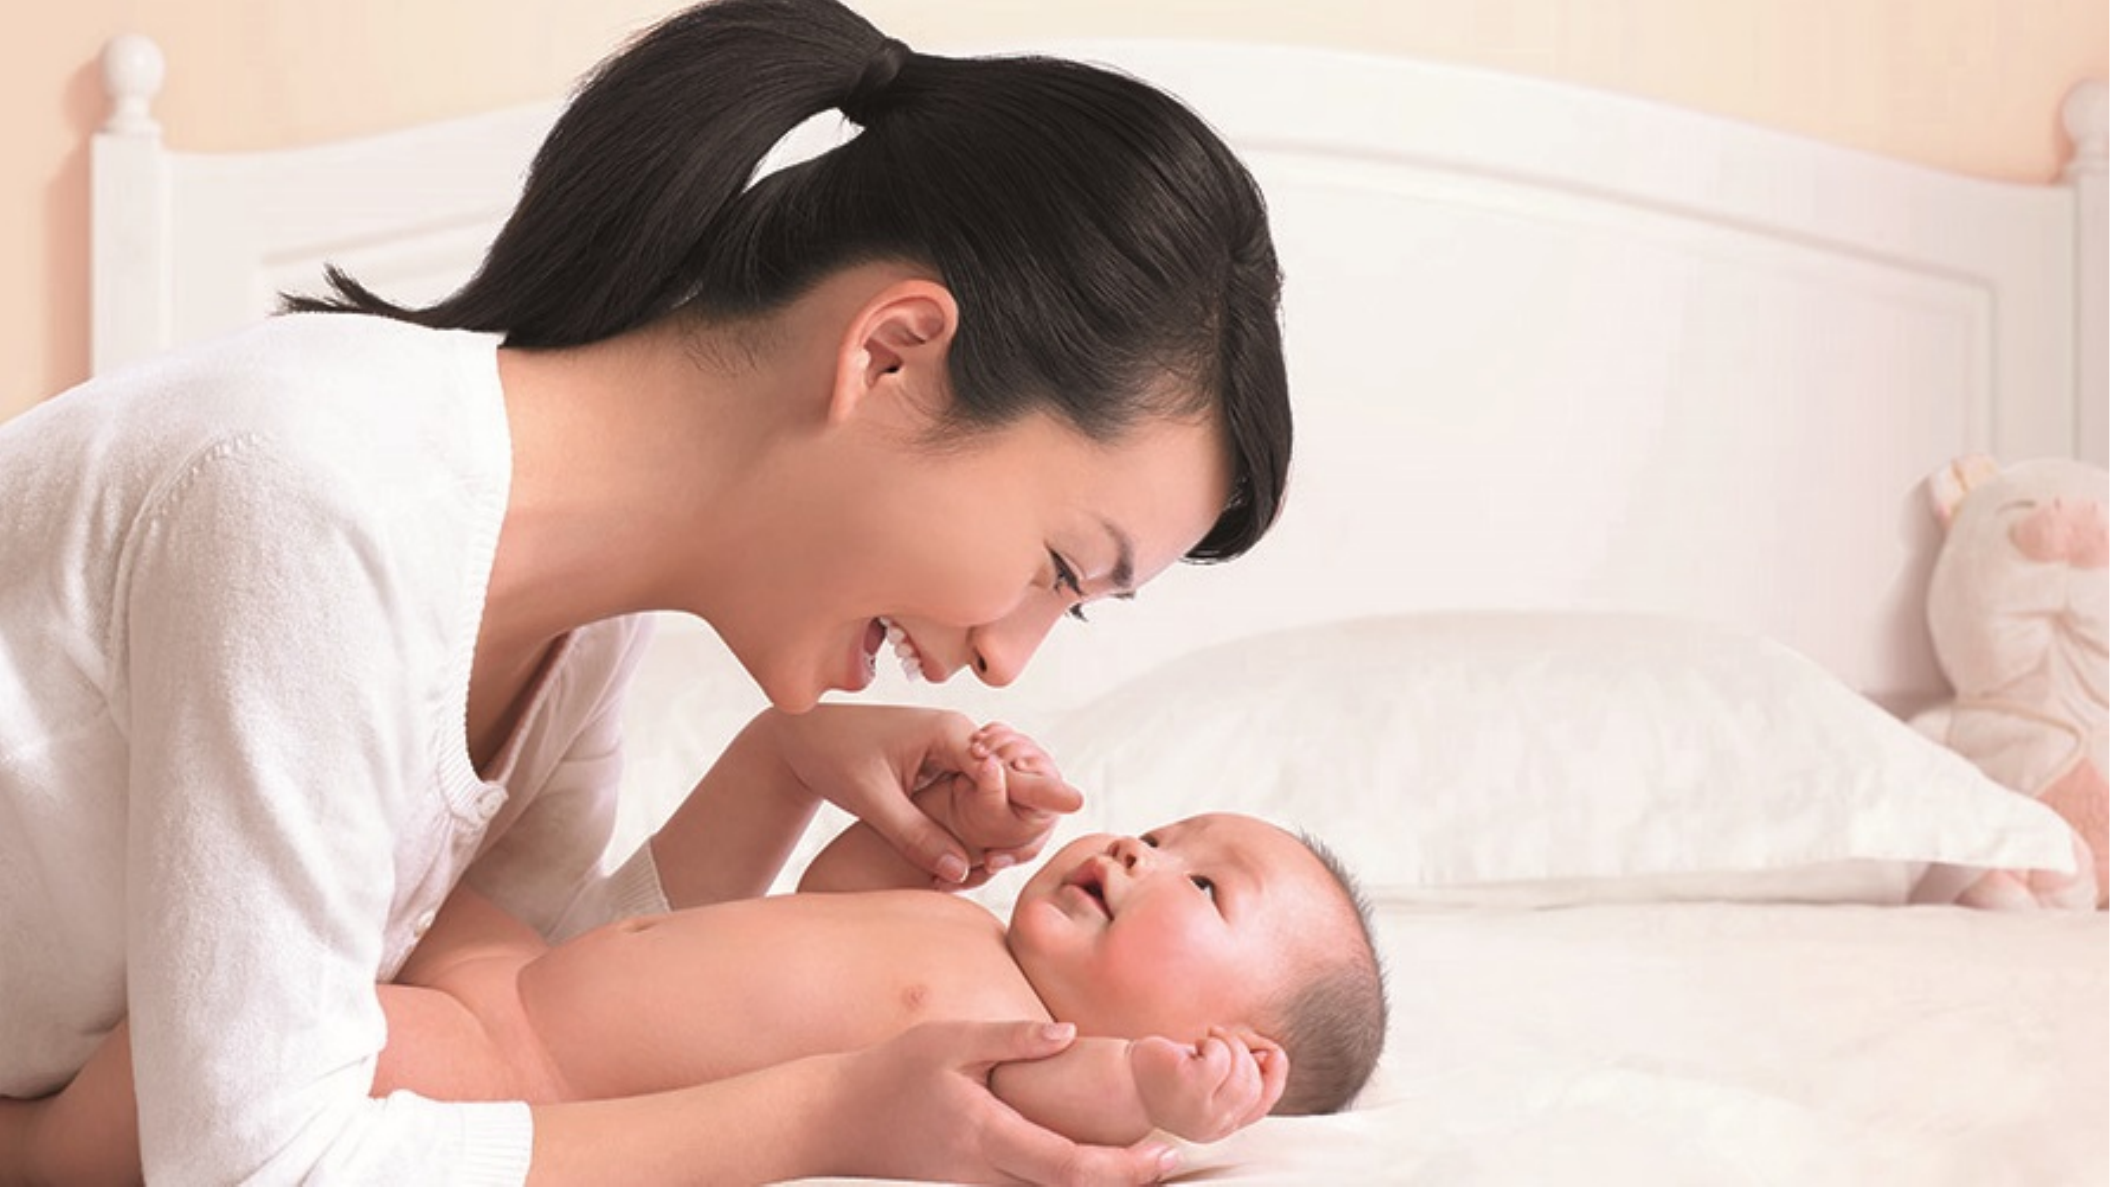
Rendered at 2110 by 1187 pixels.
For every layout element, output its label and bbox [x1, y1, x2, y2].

text_box [0, 0, 2110, 1187]
